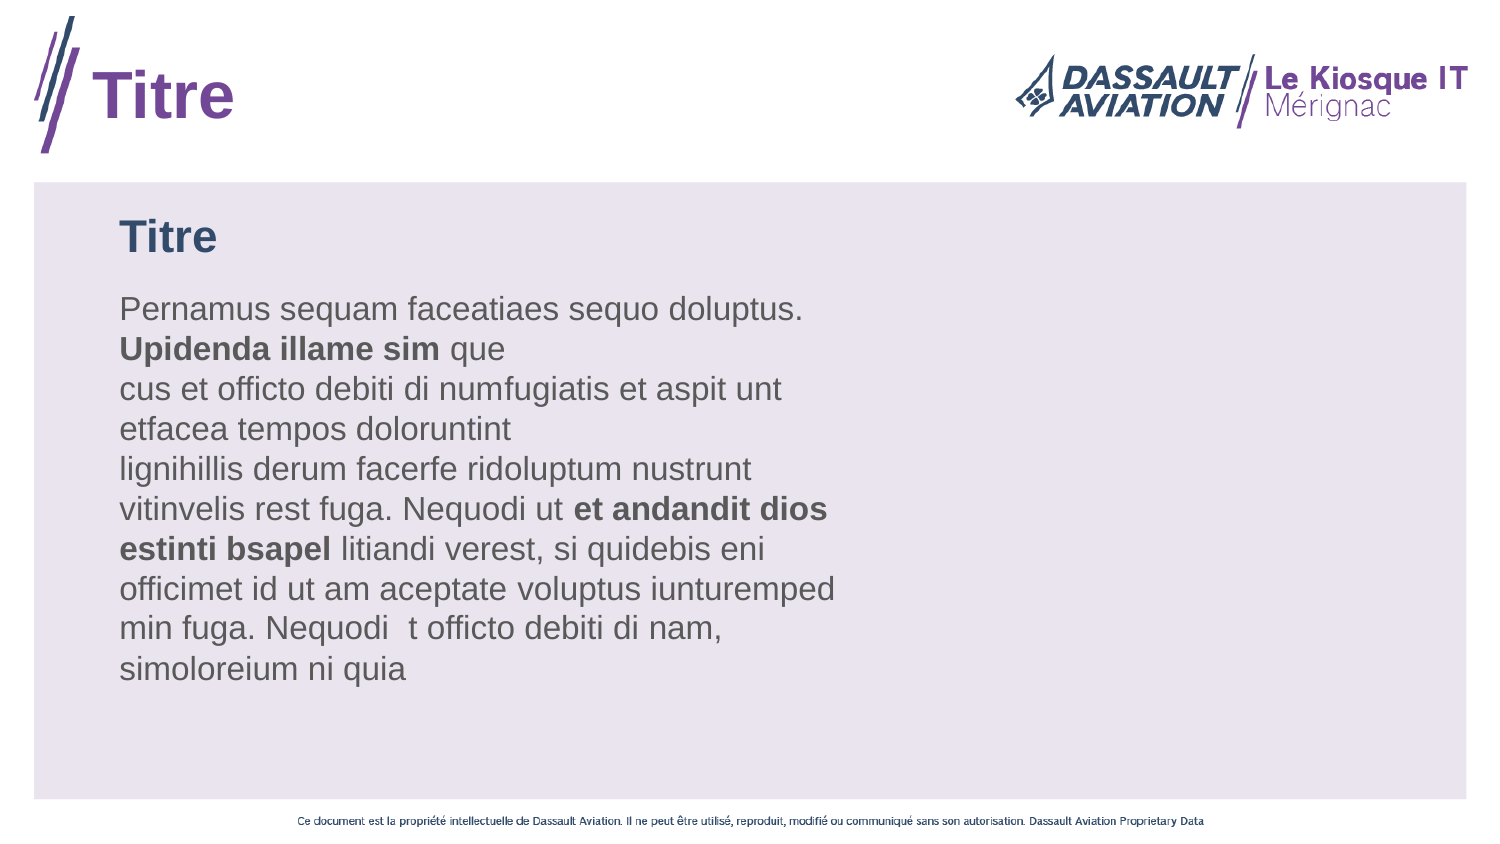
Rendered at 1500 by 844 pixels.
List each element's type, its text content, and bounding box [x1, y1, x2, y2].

text_box Titre [77, 44, 251, 140]
text_box Pernamus sequam faceatiaes sequo doluptus. Upidenda illame sim que cus et officto debiti di numfugiatis et aspit unt etfacea tempos doloruntint lignihillis derum facerfe ridoluptum nustrunt vitinvelis rest fuga. Nequodi ut et andandit dios estinti bsapel litiandi verest, si quidebis eni officimet id ut am aceptate voluptus iunturemped min fuga. Nequodi t officto debiti di nam, simoloreium ni quia [104, 280, 892, 694]
text_box Titre [104, 199, 1255, 269]
picture [0, 0, 1499, 844]
